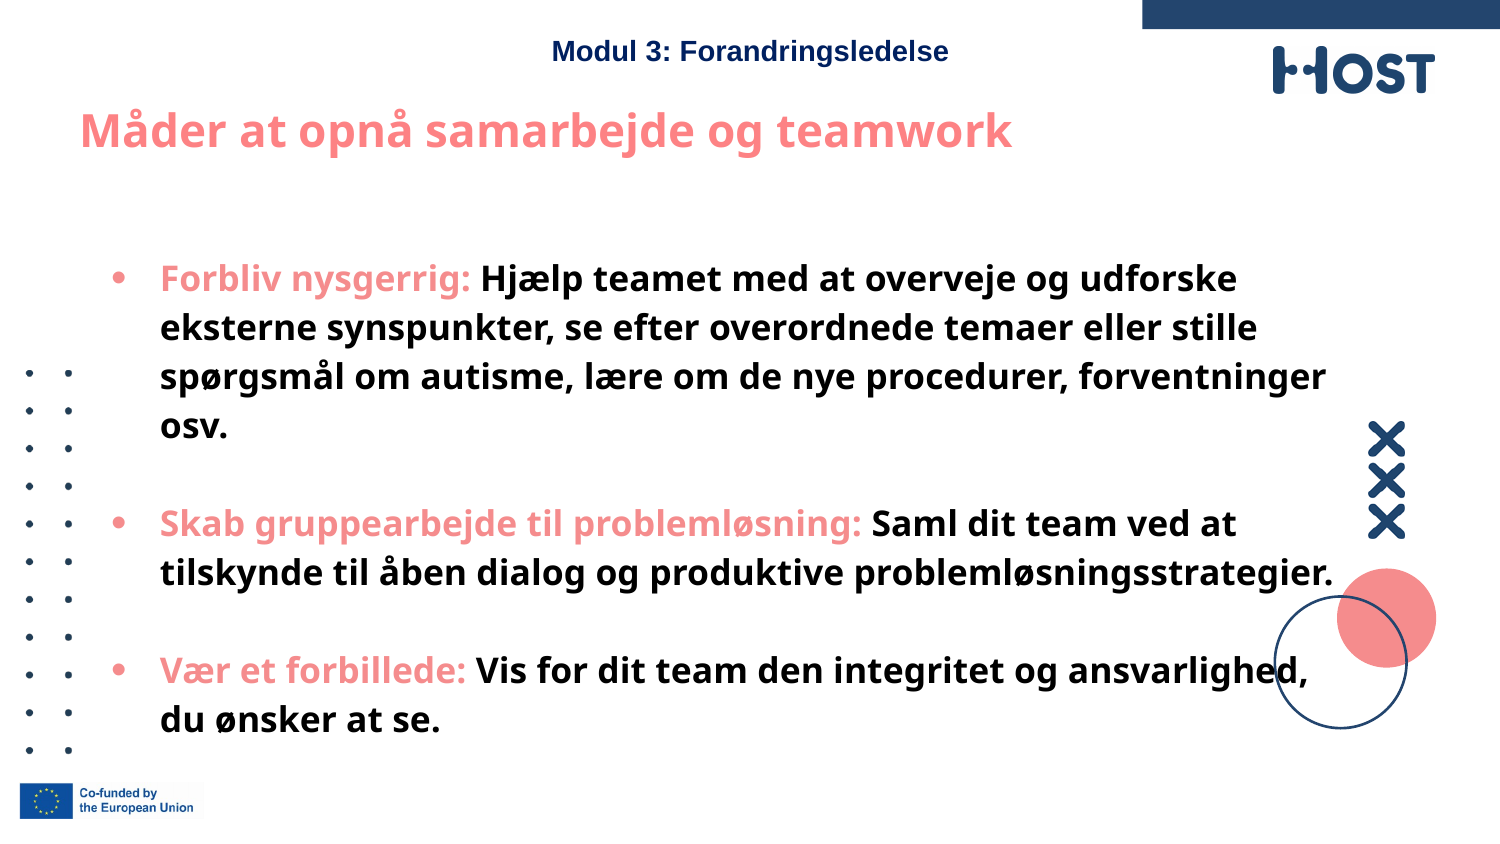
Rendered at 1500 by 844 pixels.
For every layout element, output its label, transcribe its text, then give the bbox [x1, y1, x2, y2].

picture [0, 370, 204, 820]
picture [1378, 421, 1405, 539]
text_box Modul 3: Forandringsledelse [536, 12, 980, 70]
picture [1273, 46, 1435, 94]
list Forbliv nysgerrig: Hjælp teamet med at overveje og udforske eksterne synspunkter, se efter overordnede temaer eller stille spørgsmål om autisme, lære om de nye procedurer, forventninger osv. Skab gruppearbejde til problemløsning: Saml dit team ved at tilskynde til åben dialog og produktive problemløsningsstrategier. Vær et forbillede: Vis for dit team den integritet og ansvarlighed, du ønsker at se. [94, 235, 1378, 844]
text_box Måder at opnå samarbejde og teamwork [64, 94, 1407, 220]
